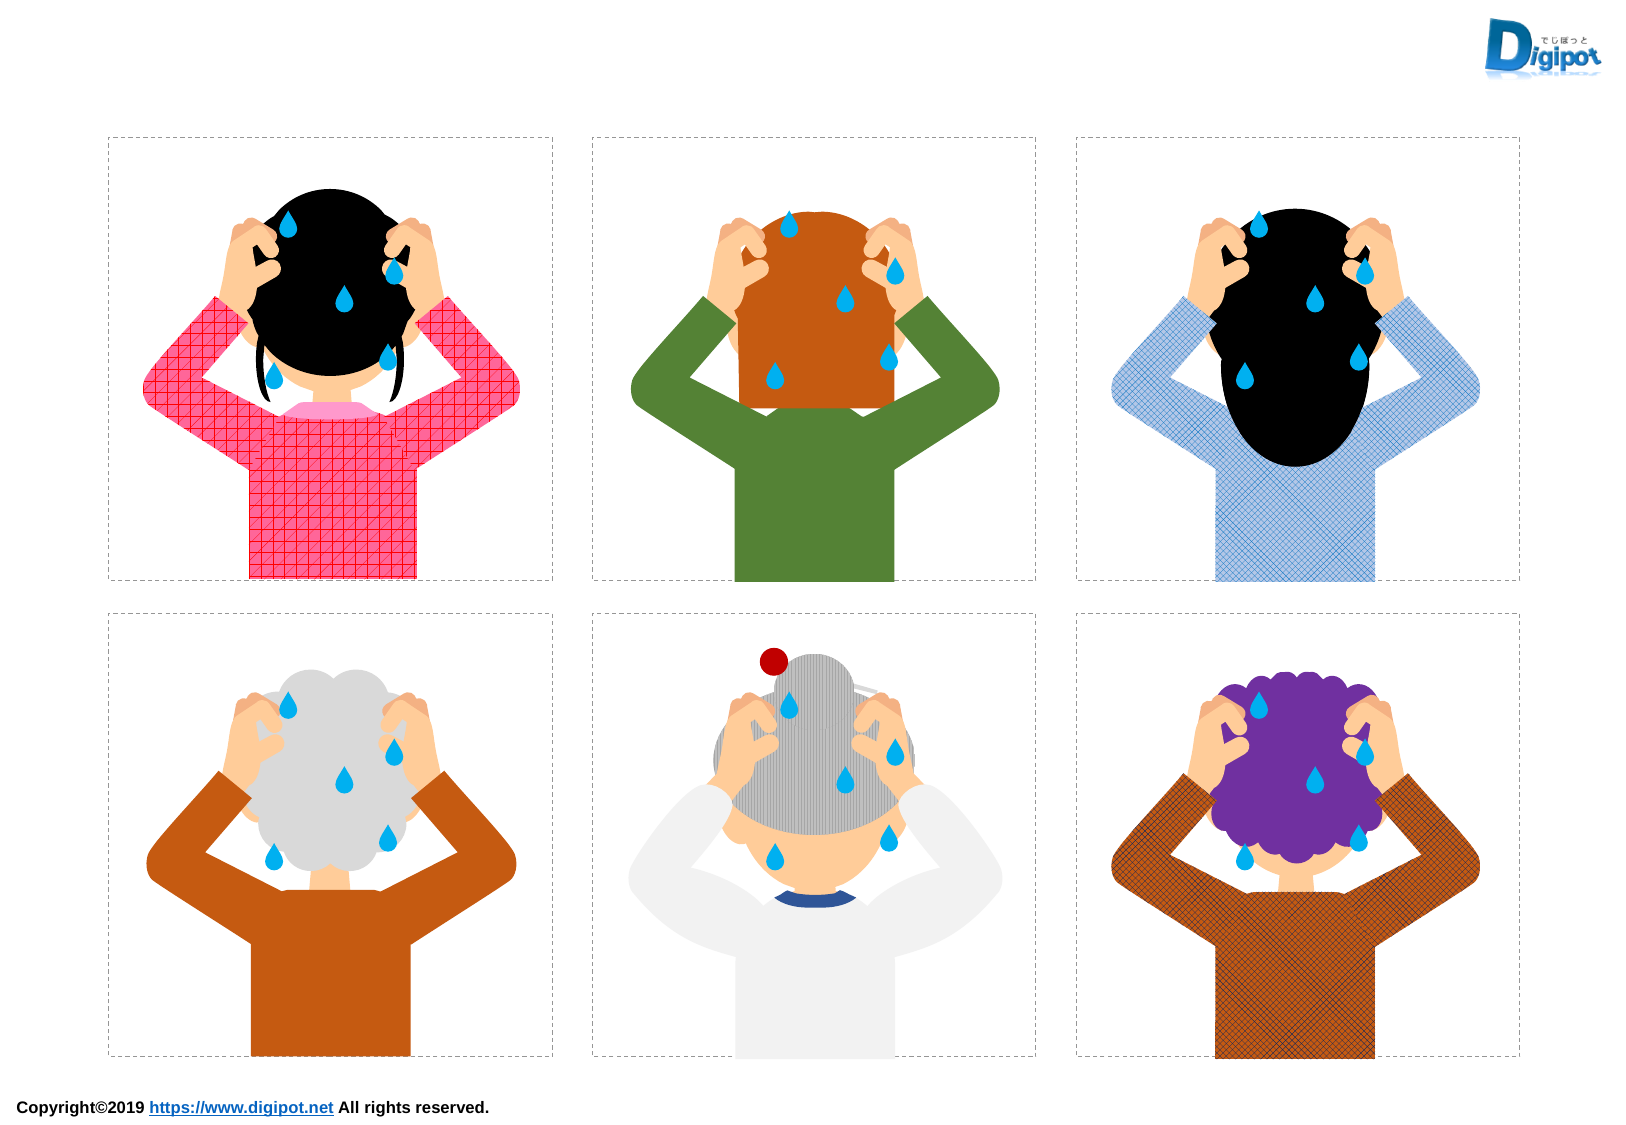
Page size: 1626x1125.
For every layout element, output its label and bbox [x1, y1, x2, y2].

text_box [643, 211, 987, 583]
text_box [265, 210, 404, 390]
text_box [1124, 208, 1468, 583]
text_box [1235, 210, 1375, 390]
picture [1485, 18, 1602, 82]
text_box [766, 210, 905, 390]
text_box [155, 189, 508, 580]
text_box [265, 691, 404, 871]
text_box [766, 691, 905, 871]
text_box [1235, 691, 1375, 871]
text_box [159, 669, 504, 1057]
text_box [1124, 671, 1468, 1060]
text_box [640, 647, 991, 1060]
